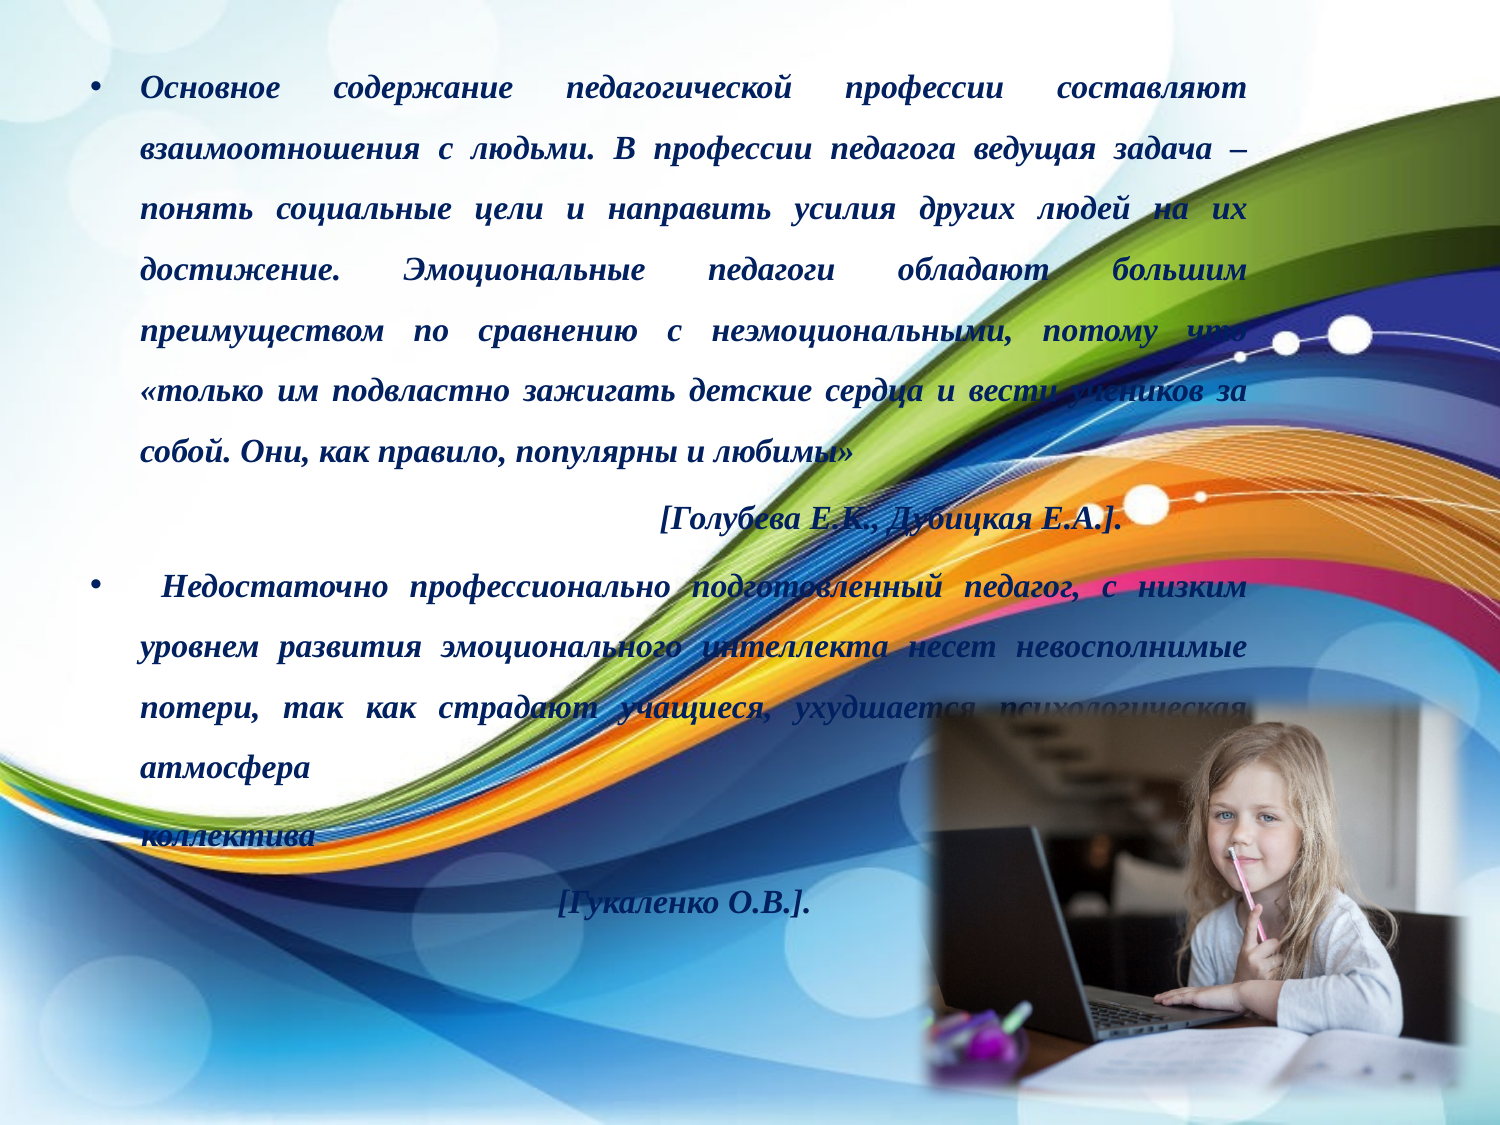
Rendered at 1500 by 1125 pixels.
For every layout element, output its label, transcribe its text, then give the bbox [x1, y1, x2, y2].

list Основное содержание педагогической профессии составляют взаимоотношения с людьми. В профессии педагога ведущая задача – понять социальные цели и направить усилия других людей на их достижение. Эмоциональные педагоги обладают большим преимуществом по сравнению с неэмоциональными, потому что «только им подвластно зажигать детские сердца и вести учеников за собой. Они, как правило, популярны и любимы» [Голубева Е.К., Дубицкая Е.А.]. Недостаточно профессионально подготовленный педагог, с низким уровнем развития эмоционального интеллекта несет невосполнимые потери, так как страдают учащиеся, ухудшается психологическая атмосфера коллектива [Гукаленко О.В.]. [75, 37, 1263, 1005]
picture [0, 0, 1500, 1125]
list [912, 687, 1476, 1105]
